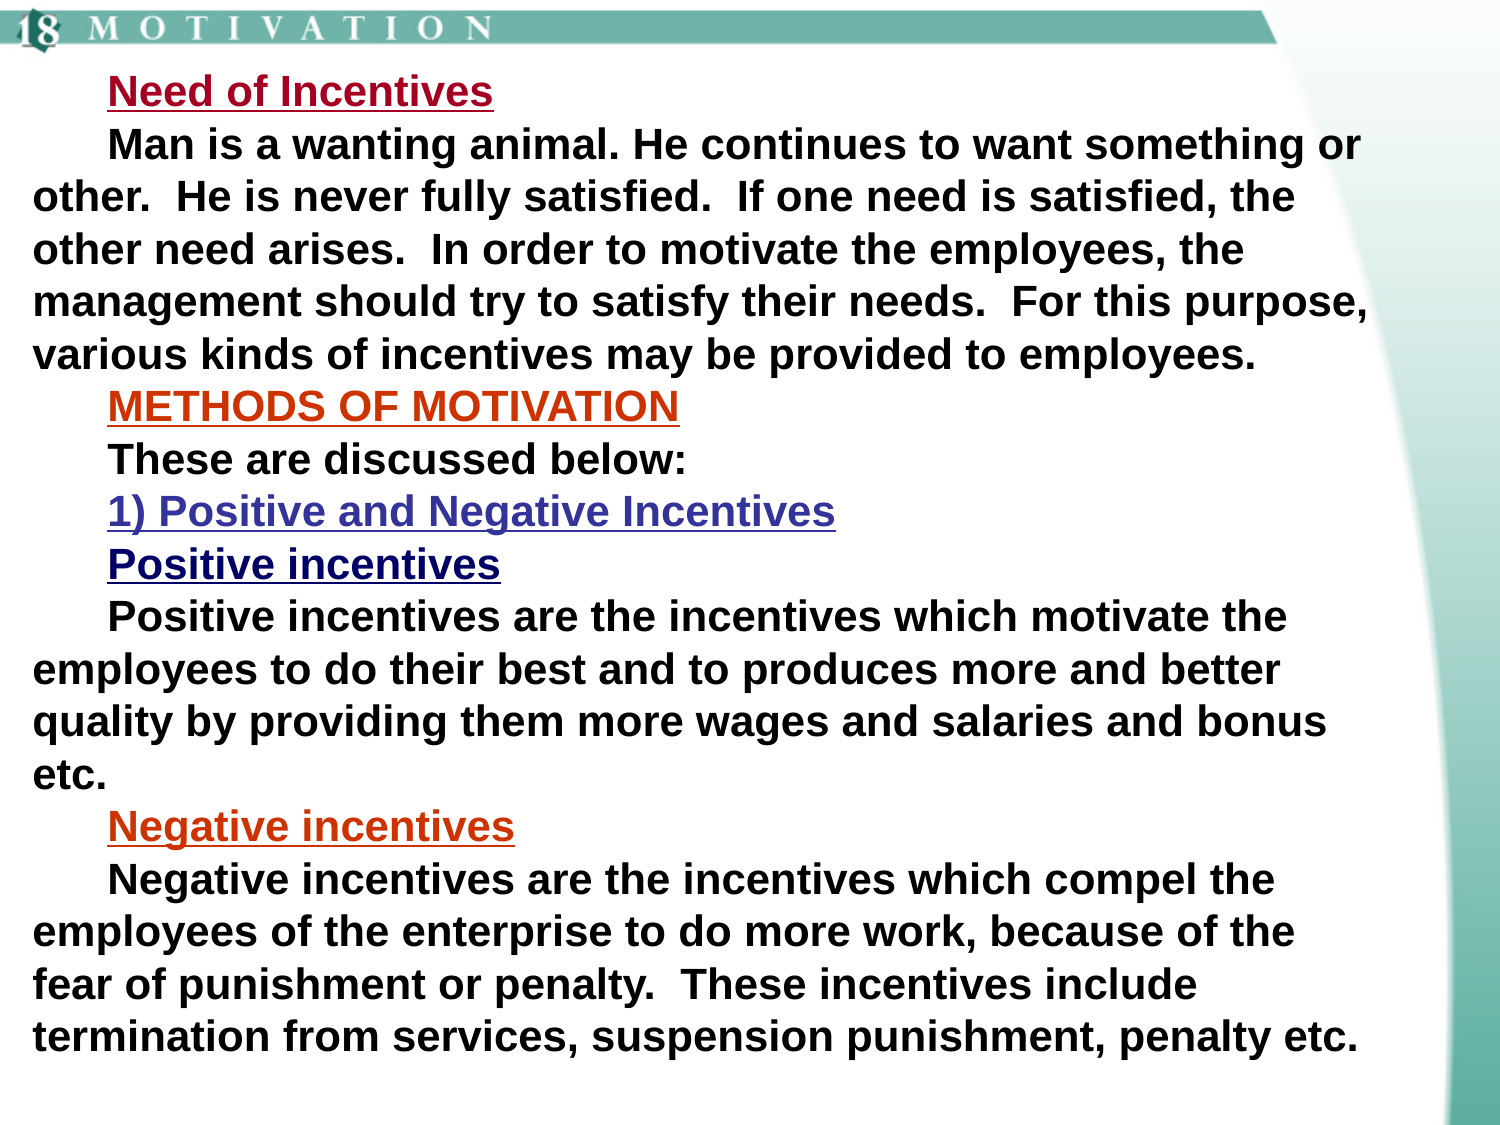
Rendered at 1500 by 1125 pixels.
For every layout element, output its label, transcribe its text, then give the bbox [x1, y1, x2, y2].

text_box Need of Incentives Man is a wanting animal. He continues to want something or other. He is never fully satisfied. If one need is satisfied, the other need arises. In order to motivate the employees, the management should try to satisfy their needs. For this purpose, various kinds of incentives may be provided to employees. METHODS OF MOTIVATION These are discussed below: 1) Positive and Negative Incentives Positive incentives Positive incentives are the incentives which motivate the employees to do their best and to produces more and better quality by providing them more wages and salaries and bonus etc. Negative incentives Negative incentives are the incentives which compel the employees of the enterprise to do more work, because of the fear of punishment or penalty. These incentives include termination from services, suspension punishment, penalty etc. [17, 55, 1388, 1068]
picture [0, 0, 1500, 1125]
